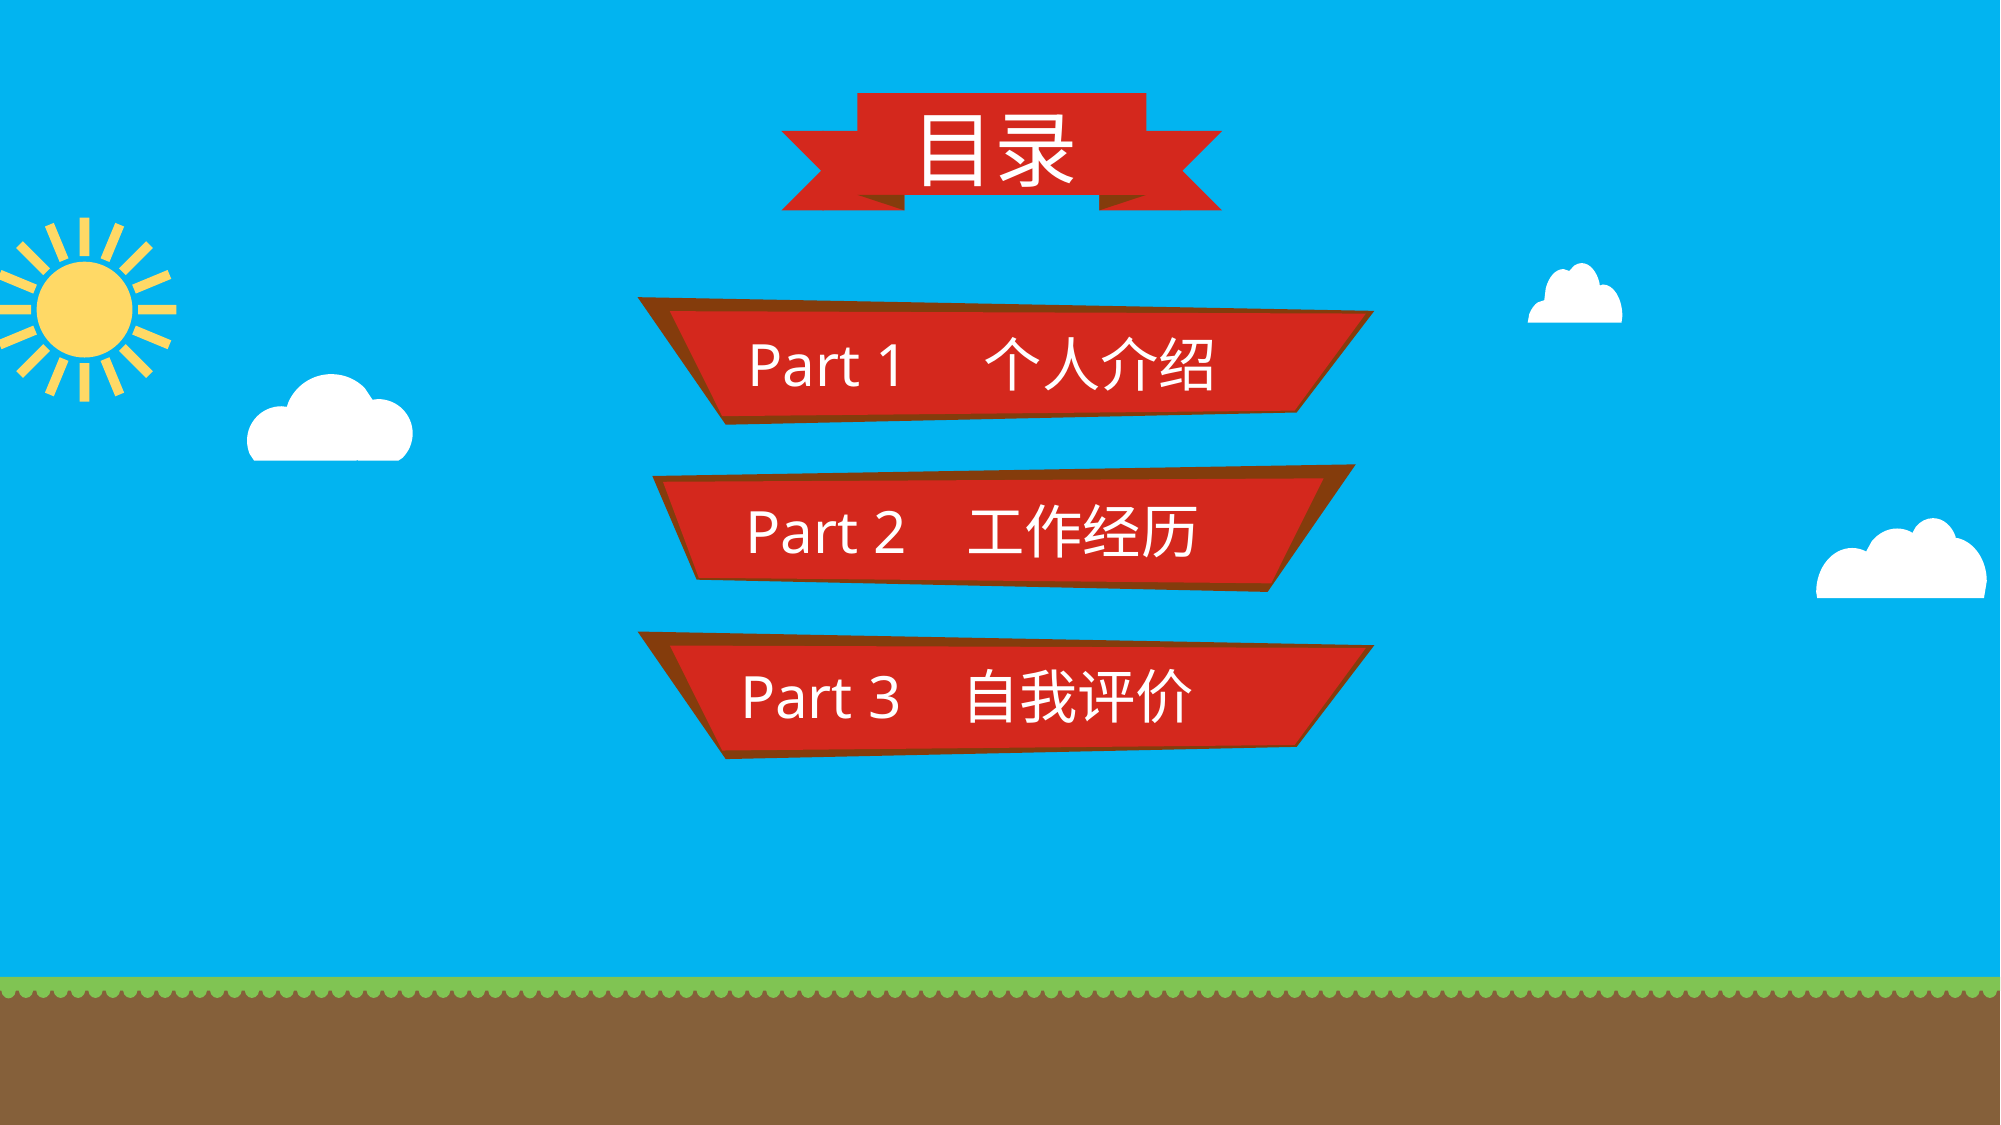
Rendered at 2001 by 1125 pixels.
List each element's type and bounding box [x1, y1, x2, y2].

text_box [117, 342, 155, 380]
text_box [14, 342, 52, 380]
text_box [0, 268, 39, 295]
text_box [99, 355, 126, 398]
text_box [79, 362, 90, 403]
text_box [130, 268, 173, 295]
text_box [781, 90, 1223, 211]
text_box [130, 324, 173, 351]
text_box [14, 239, 52, 277]
text_box [0, 324, 39, 351]
text_box [637, 297, 1375, 425]
text_box [652, 464, 1356, 592]
text_box [117, 239, 155, 277]
text_box [99, 221, 126, 264]
text_box [0, 304, 32, 315]
text_box [43, 355, 70, 398]
text_box [43, 221, 70, 264]
text_box [35, 260, 134, 359]
text_box [79, 217, 90, 257]
text_box [637, 631, 1375, 760]
text_box [137, 303, 178, 316]
